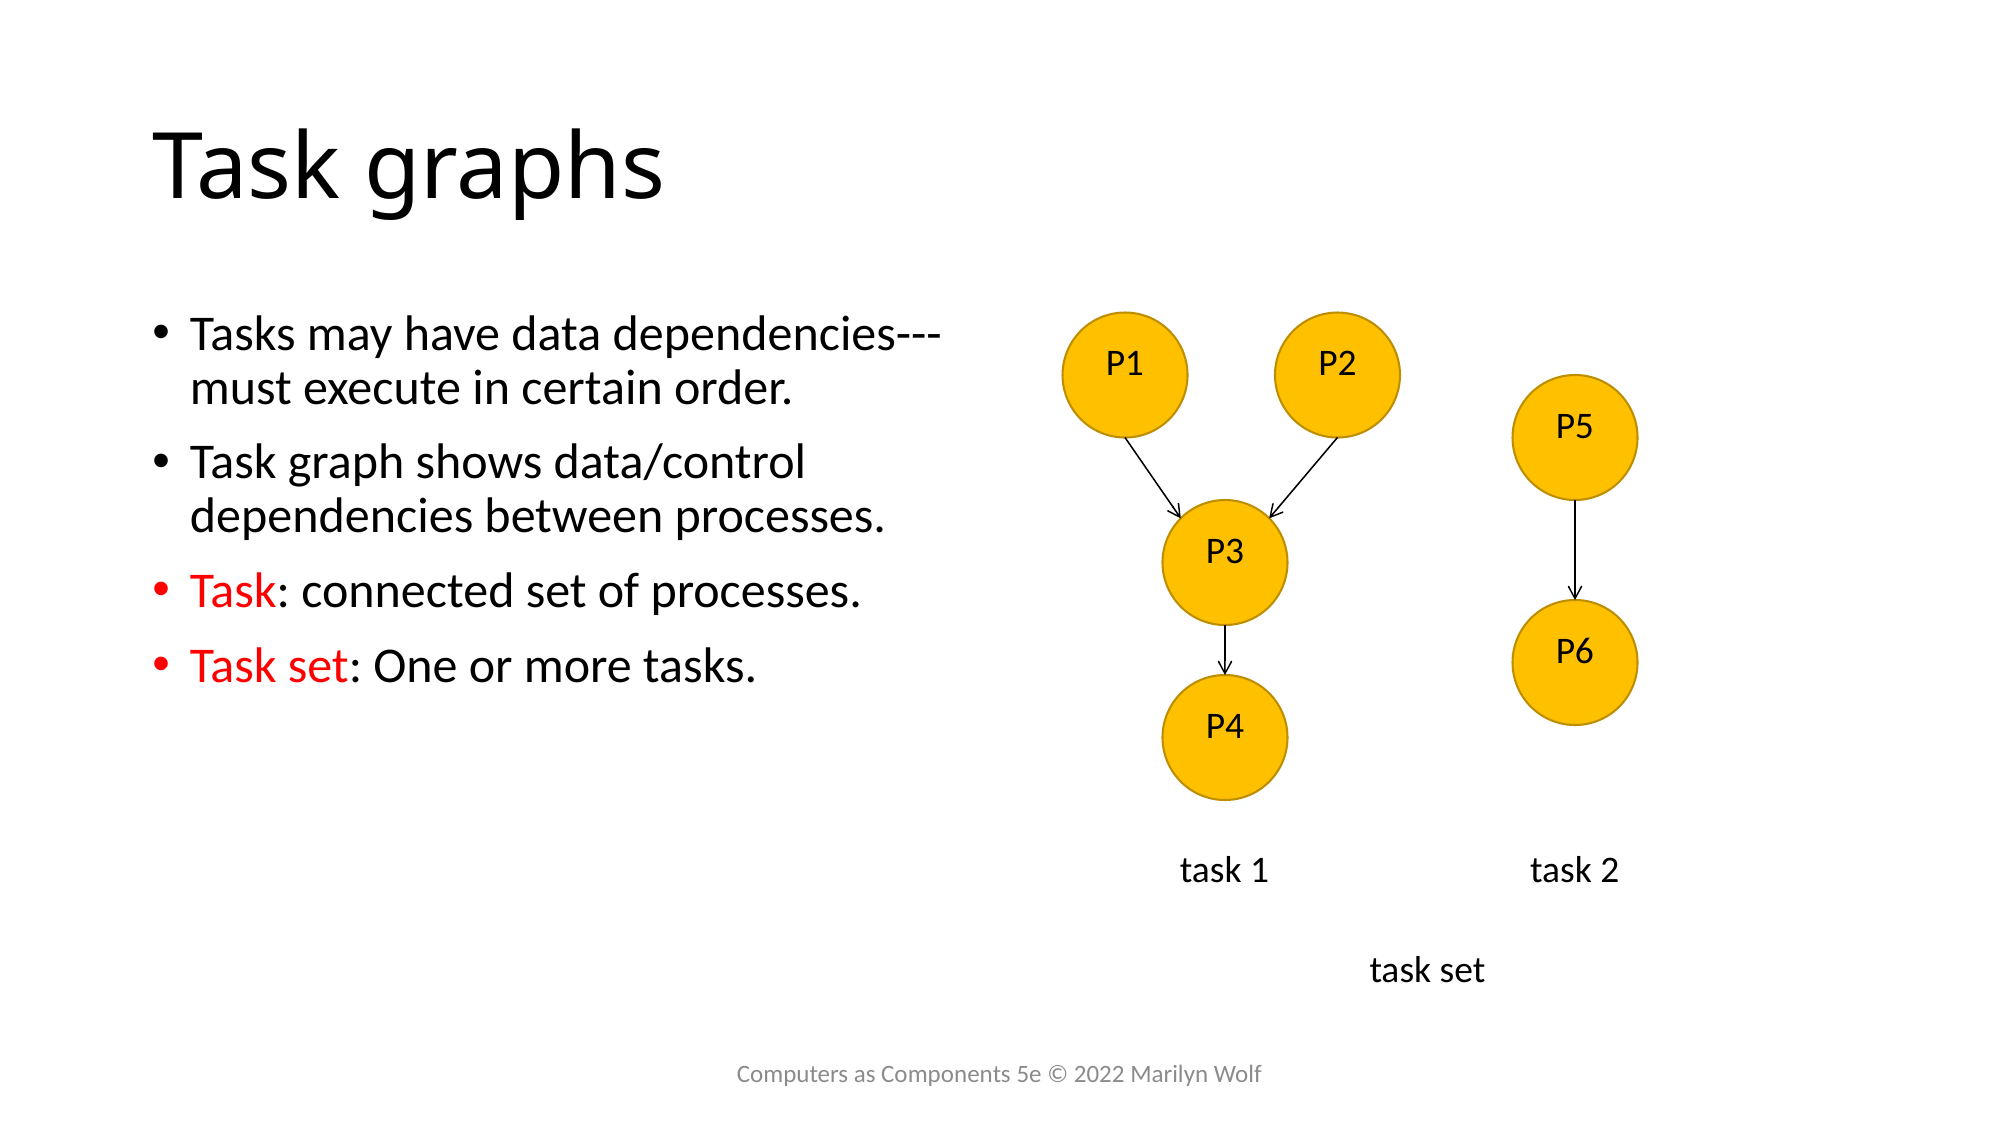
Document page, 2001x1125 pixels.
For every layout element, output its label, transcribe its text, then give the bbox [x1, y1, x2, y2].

text_box P1 [1061, 311, 1189, 439]
text_box P2 [1273, 311, 1402, 439]
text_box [1262, 443, 1344, 512]
text_box P4 [1161, 674, 1289, 802]
text_box task 1 [1165, 837, 1285, 898]
text_box P6 [1511, 599, 1639, 727]
text_box task set [1354, 937, 1501, 998]
title Task graphs [137, 59, 1863, 278]
text_box P5 [1511, 373, 1639, 502]
list Tasks may have data dependencies---must execute in certain order. Task graph shows data/control dependencies between processes. Task: connected set of processes. Task set: One or more tasks. [137, 299, 988, 1014]
footer Computers as Components 5e © 2022 Marilyn Wolf [662, 1042, 1338, 1103]
text_box P3 [1161, 498, 1289, 627]
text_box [1112, 449, 1194, 506]
text_box task 2 [1515, 837, 1635, 898]
